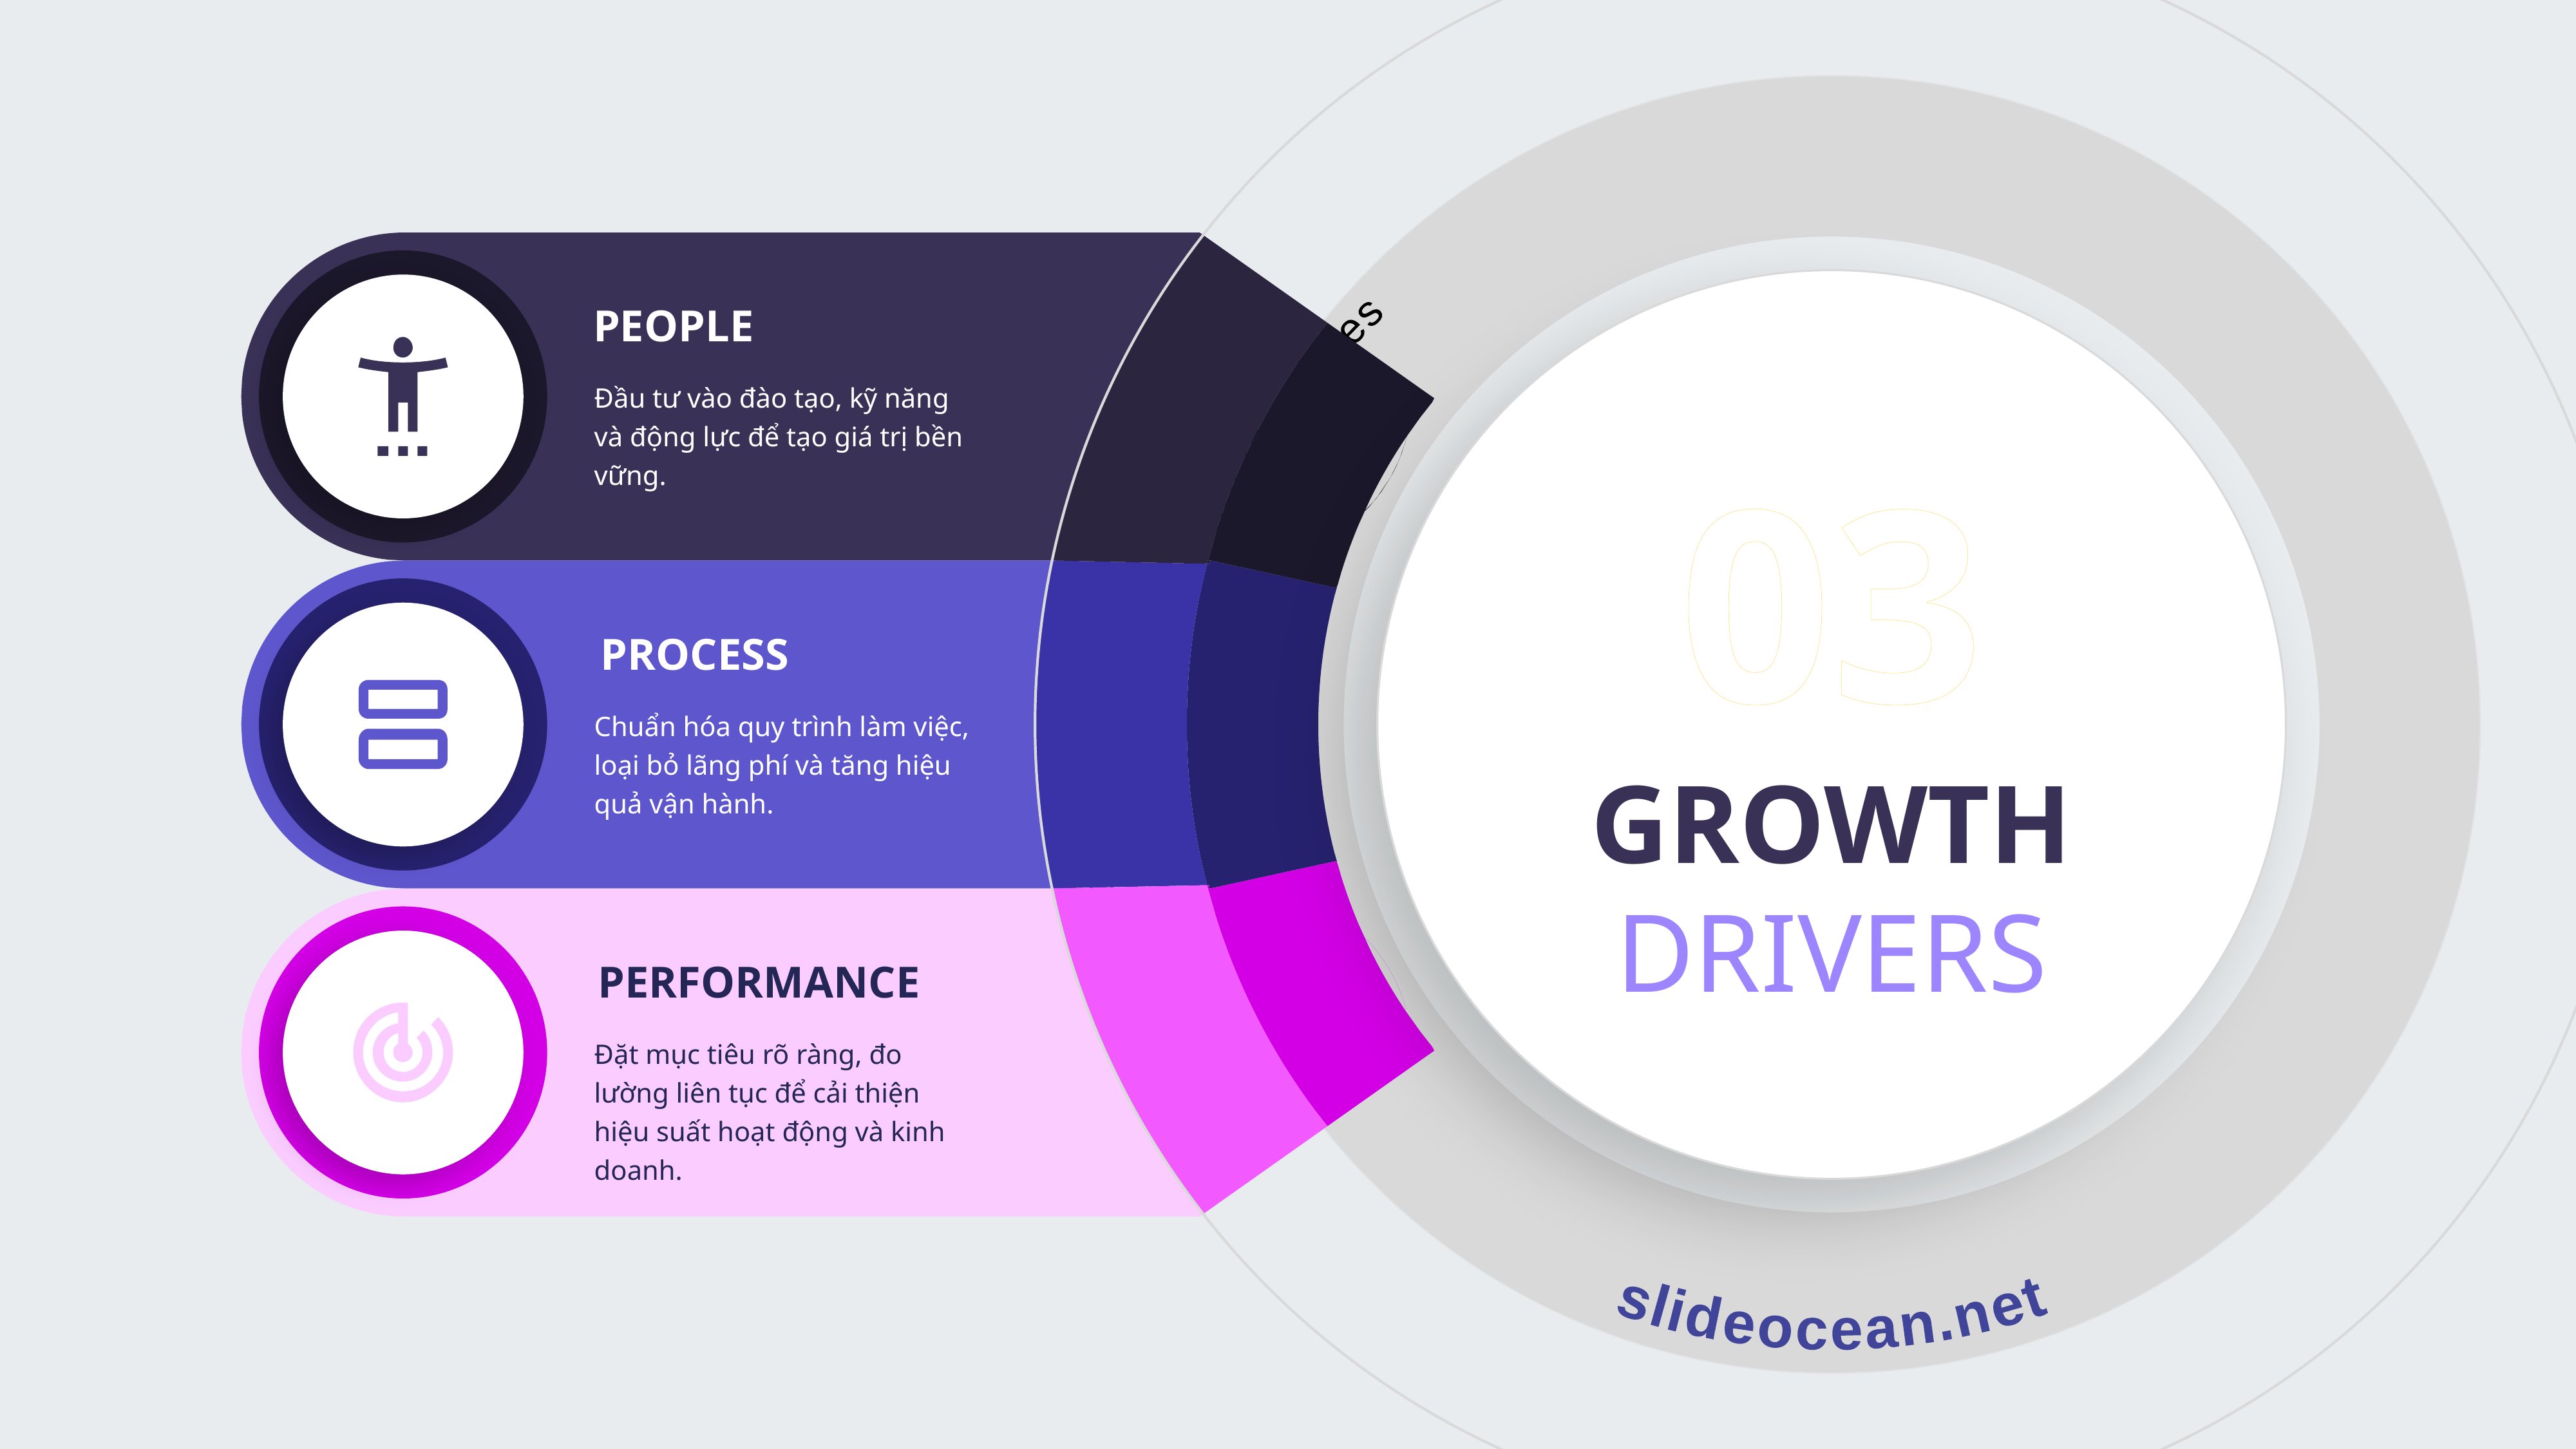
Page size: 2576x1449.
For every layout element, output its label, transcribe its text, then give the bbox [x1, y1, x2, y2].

text_box Đầu tư vào đào tạo, kỹ năng và động lực để tạo giá trị bền vững. [585, 370, 983, 496]
text_box PERFORMANCE [598, 954, 921, 1007]
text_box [358, 679, 448, 770]
text_box [281, 601, 525, 848]
text_box [240, 559, 1051, 889]
text_box Chuẩn hóa quy trình làm việc, loại bỏ lãng phí và tăng hiệu quả vận hành. [585, 698, 983, 824]
text_box PEOPLE [593, 298, 755, 351]
text_box [281, 273, 525, 520]
text_box 03 GROWTH DRIVERS [1581, 430, 2082, 1019]
text_box [353, 1002, 453, 1103]
text_box [393, 337, 413, 358]
text_box PROCESS [600, 627, 790, 679]
text_box [377, 446, 389, 456]
text_box [240, 887, 1202, 1218]
text_box [398, 446, 408, 456]
text_box Đặt mục tiêu rõ ràng, đo lường liên tục để cải thiện hiệu suất hoạt động và kinh doanh. [585, 1026, 983, 1191]
text_box [240, 231, 1202, 560]
text_box [258, 905, 549, 1200]
text_box [258, 577, 549, 872]
text_box [358, 357, 448, 432]
text_box [258, 249, 549, 544]
text_box [281, 929, 525, 1176]
text_box [417, 446, 428, 456]
text_box [1034, 0, 2576, 1449]
